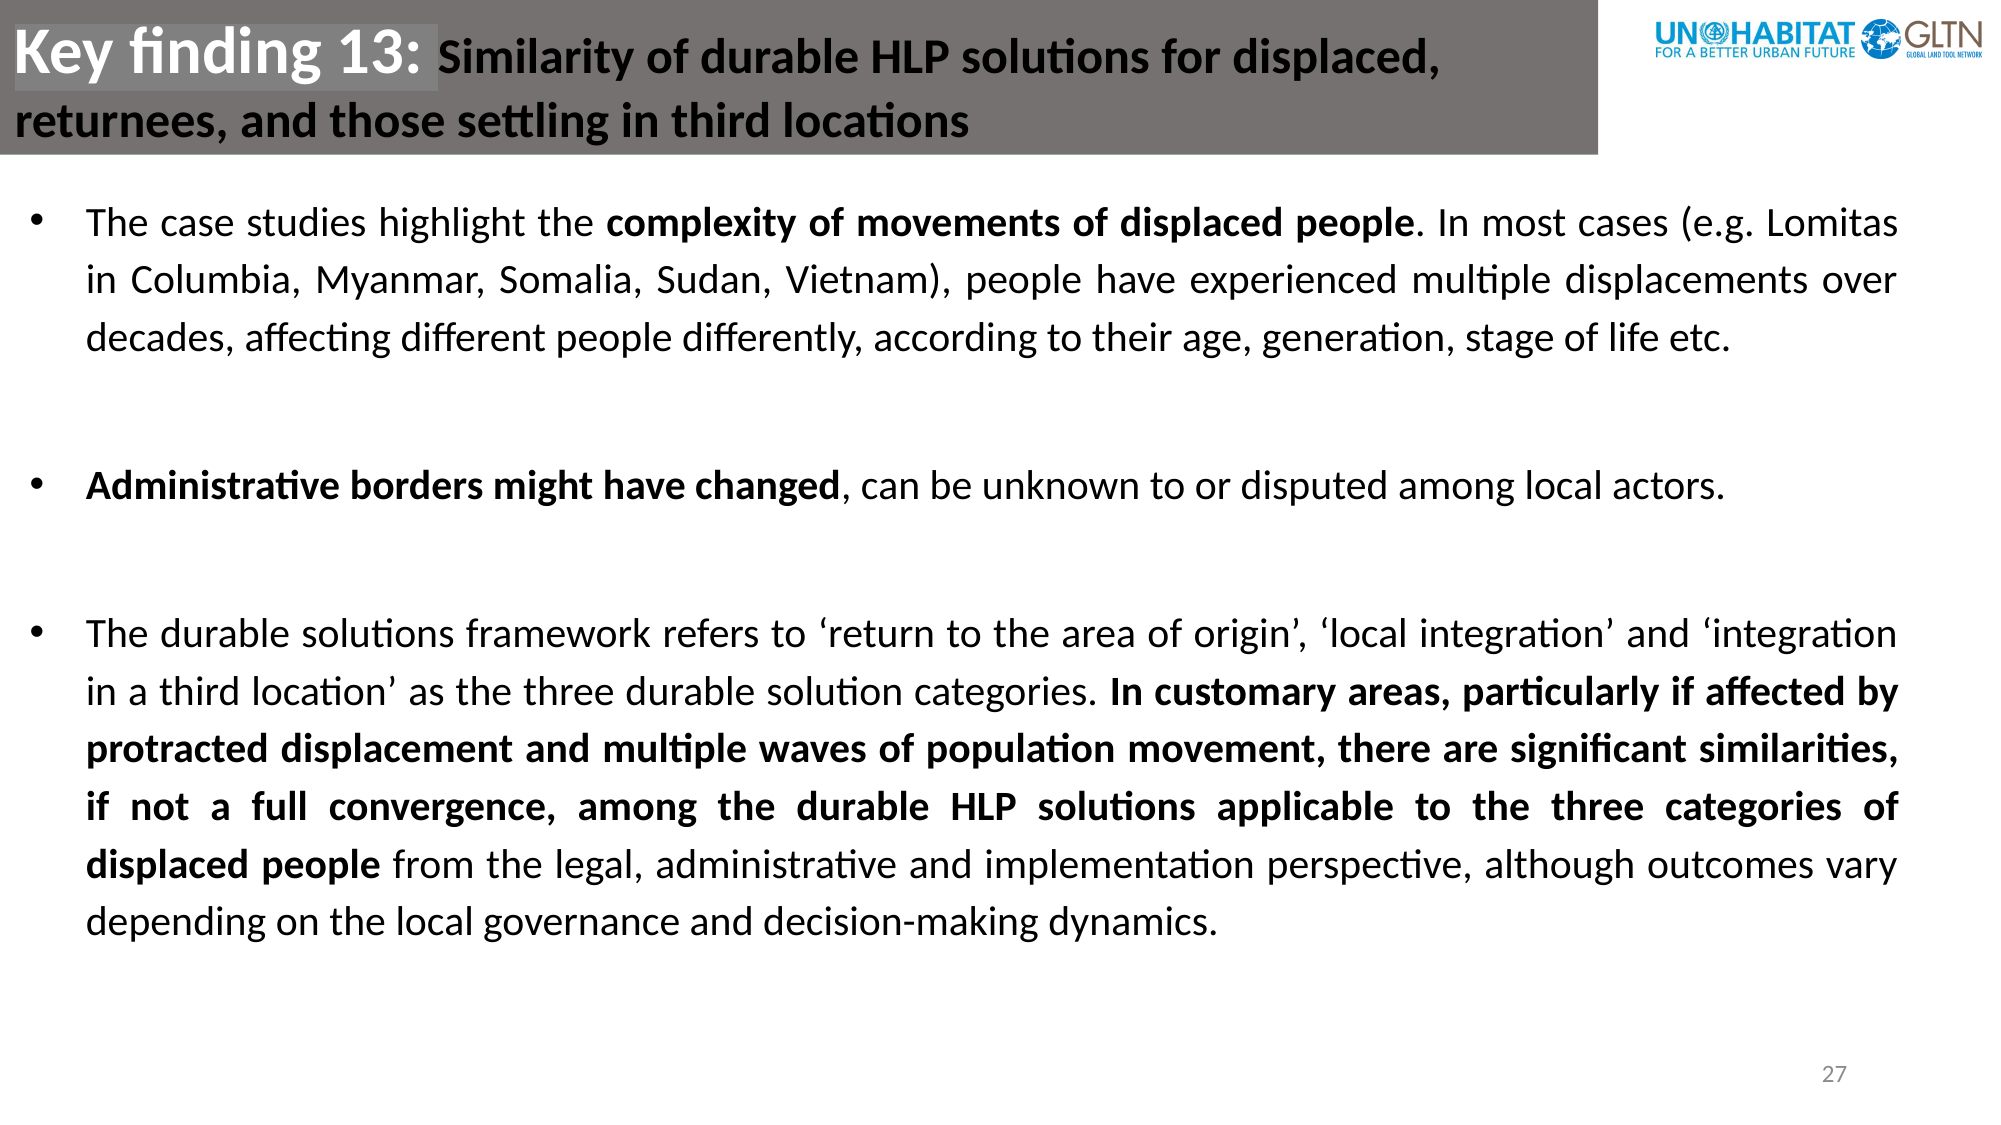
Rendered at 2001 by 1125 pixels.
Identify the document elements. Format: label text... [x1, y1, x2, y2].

slide_number 27 [1412, 1042, 1863, 1103]
picture [1861, 19, 1982, 59]
text_box Key finding 13: Similarity of durable HLP solutions for displaced, returnees, and those settling in third locations [0, 0, 1599, 155]
text_box The case studies highlight the complexity of movements of displaced people. In most cases (e.g. Lomitas in Columbia, Myanmar, Somalia, Sudan, Vietnam), people have experienced multiple displacements over decades, affecting different people differently, according to their age, generation, stage of life etc. Administrative borders might have changed, can be unknown to or disputed among local actors. The durable solutions framework refers to ‘return to the area of origin’, ‘local integration’ and ‘integration in a third location’ as the three durable solution categories. In customary areas, particularly if affected by protracted displacement and multiple waves of population movement, there are significant similarities, if not a full convergence, among the durable HLP solutions applicable to the three categories of displaced people from the legal, administrative and implementation perspective, although outcomes vary depending on the local governance and decision-making dynamics. [14, 179, 1914, 1085]
picture [1656, 20, 1855, 59]
